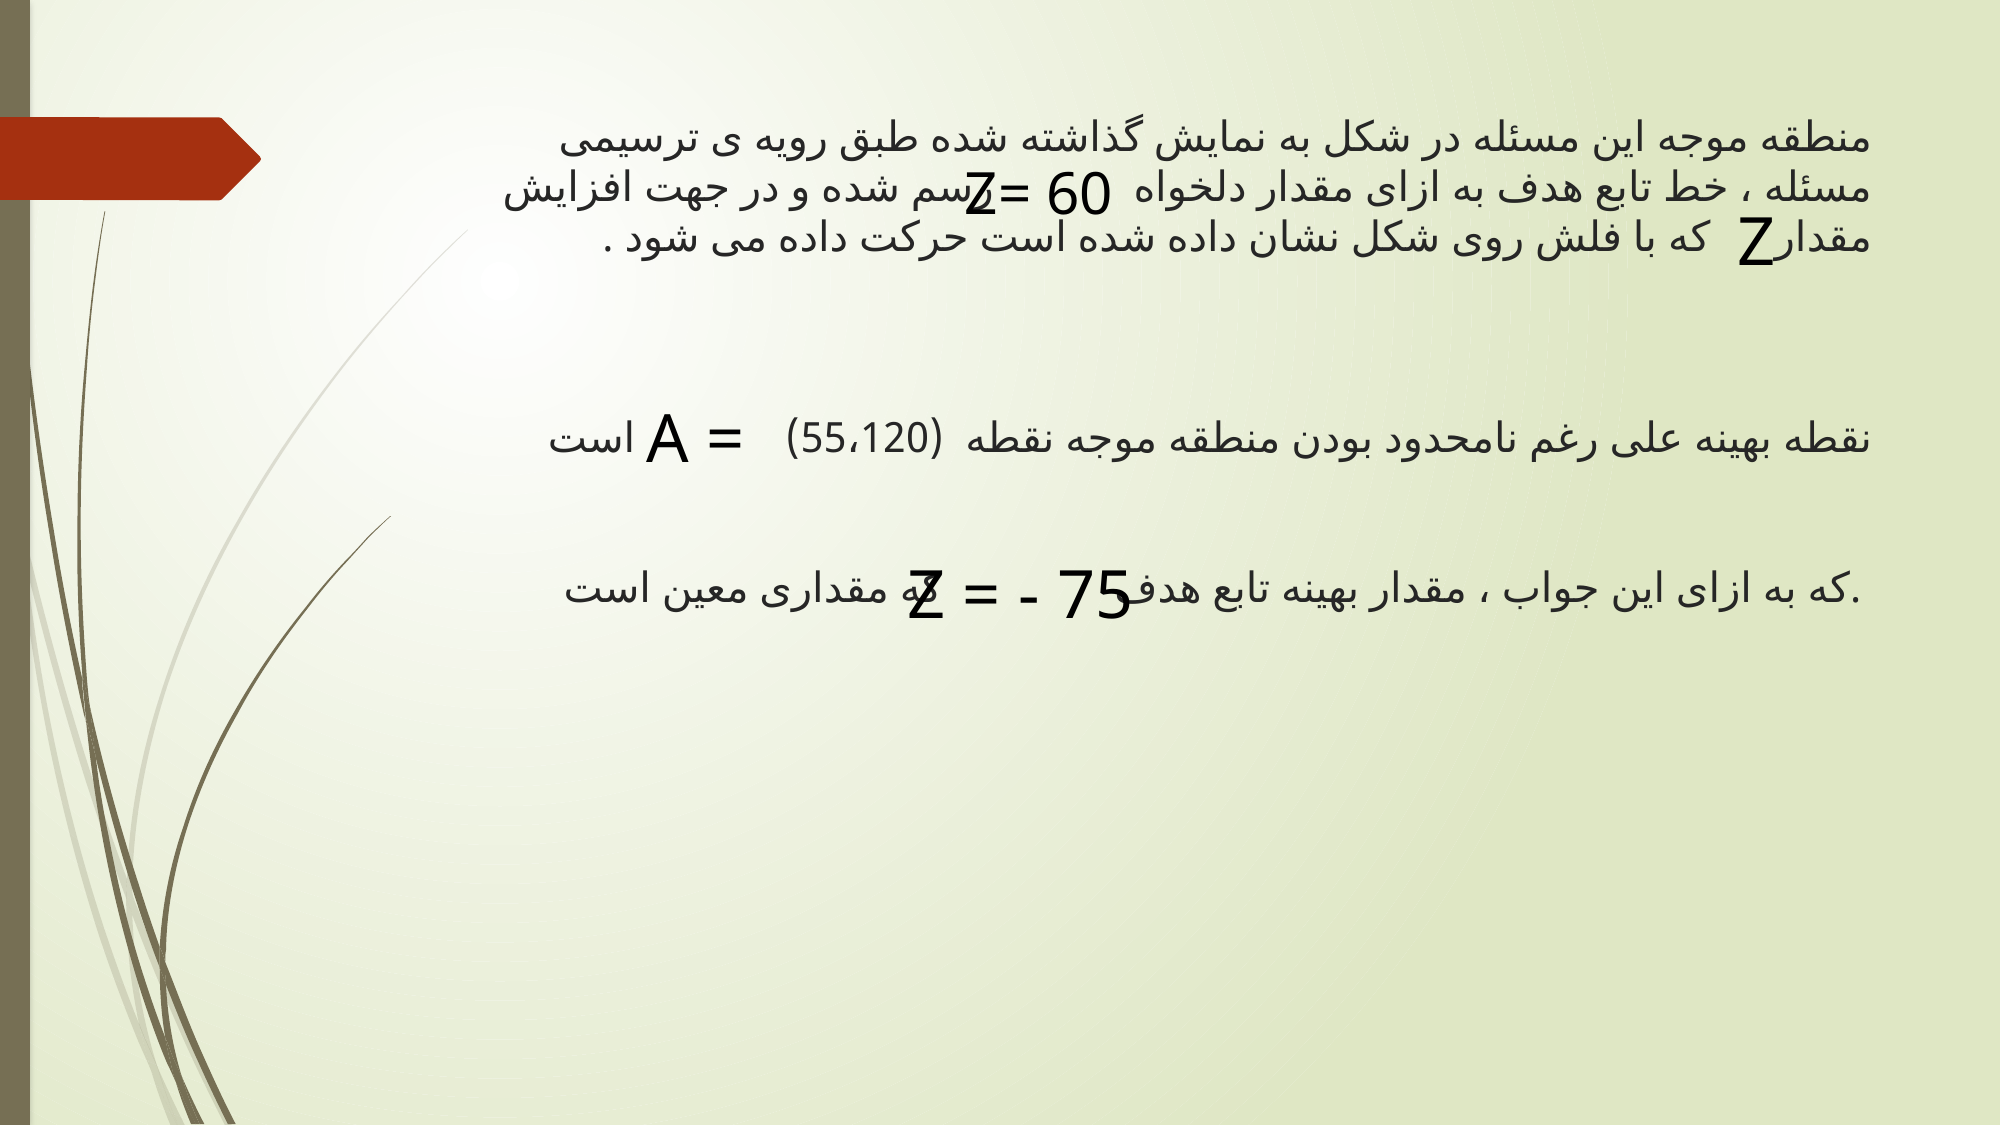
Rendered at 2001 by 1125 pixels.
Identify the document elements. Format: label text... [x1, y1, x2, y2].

title منطقه موجه این مسئله در شکل به نمایش گذاشته شده طبق رویه ی ترسیمی مسئله ، خط تابع هدف به ازای مقدار دلخواه رسم شده و در جهت افزایش مقدار که با فلش روی شکل نشان داده شده است حرکت داده می شود . نقطه بهینه علی رغم نامحدود بودن منطقه موجه نقطه (55،120) است که به ازای این جواب ، مقدار بهینه تابع هدف که مقداری معین است. [425, 102, 1888, 1083]
text_box Z = - 75 [892, 544, 1149, 640]
text_box Z= 60 [869, 148, 1209, 234]
text_box A = [631, 388, 760, 484]
text_box Z [1721, 191, 1791, 287]
